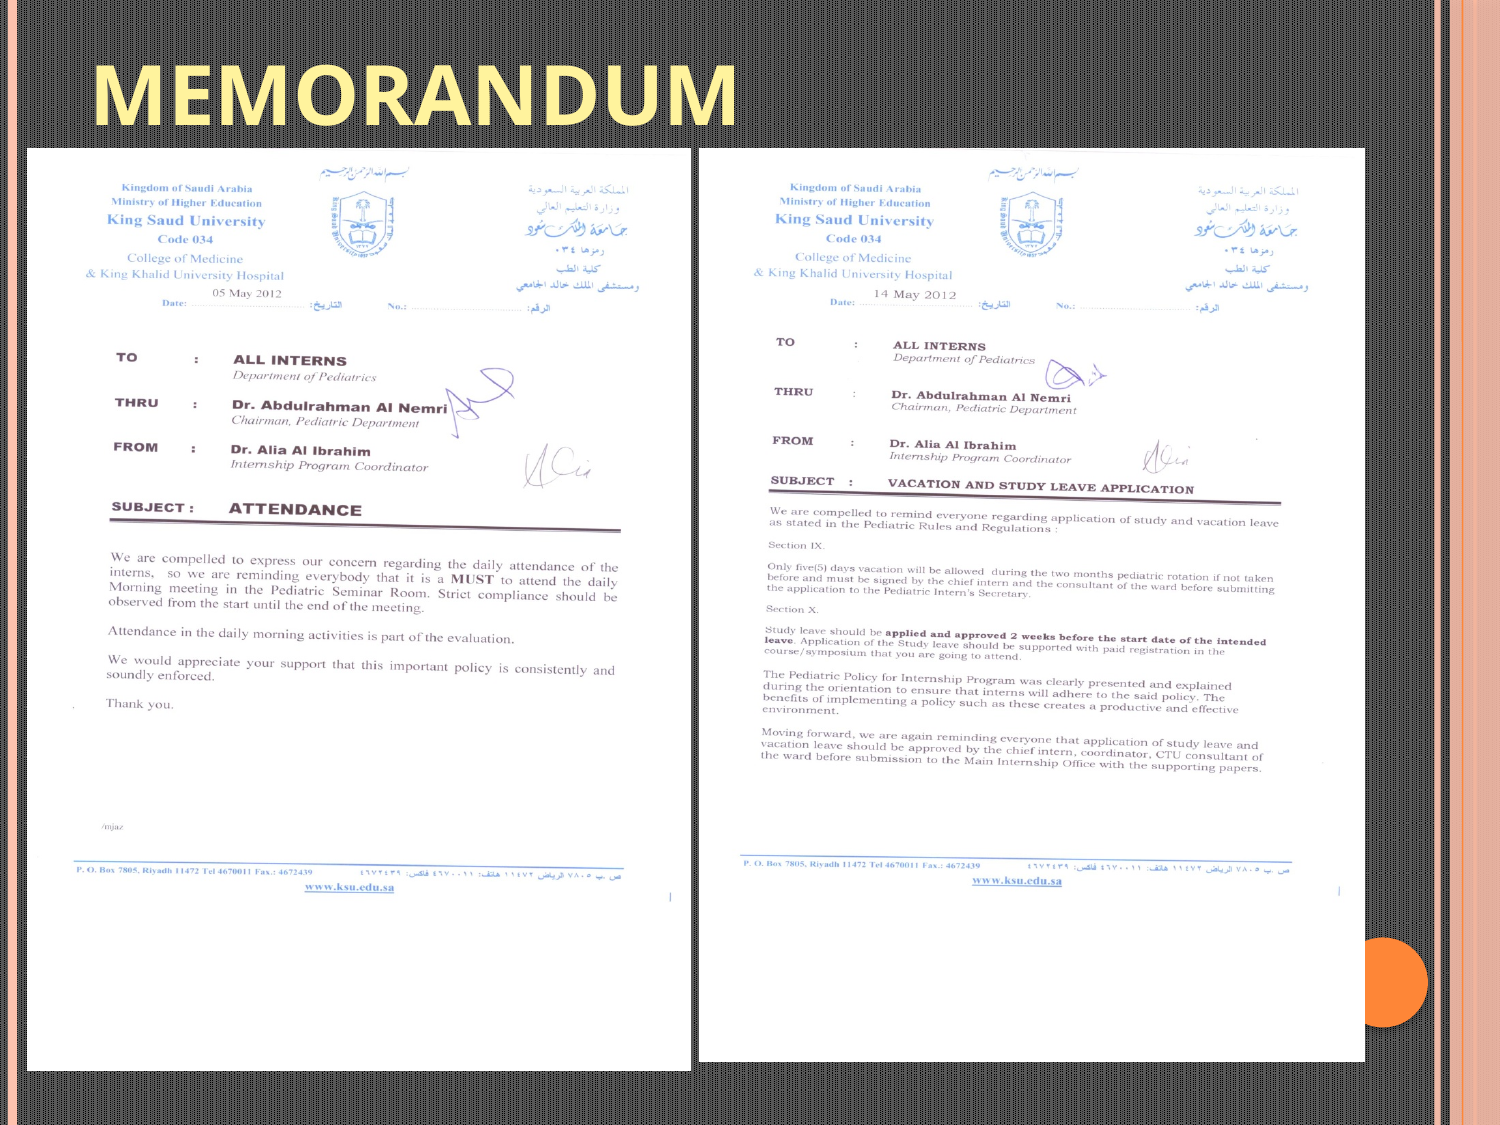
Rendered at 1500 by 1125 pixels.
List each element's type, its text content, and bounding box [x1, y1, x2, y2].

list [26, 148, 692, 1071]
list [698, 148, 1365, 1062]
title Memorandum [75, 0, 1300, 148]
